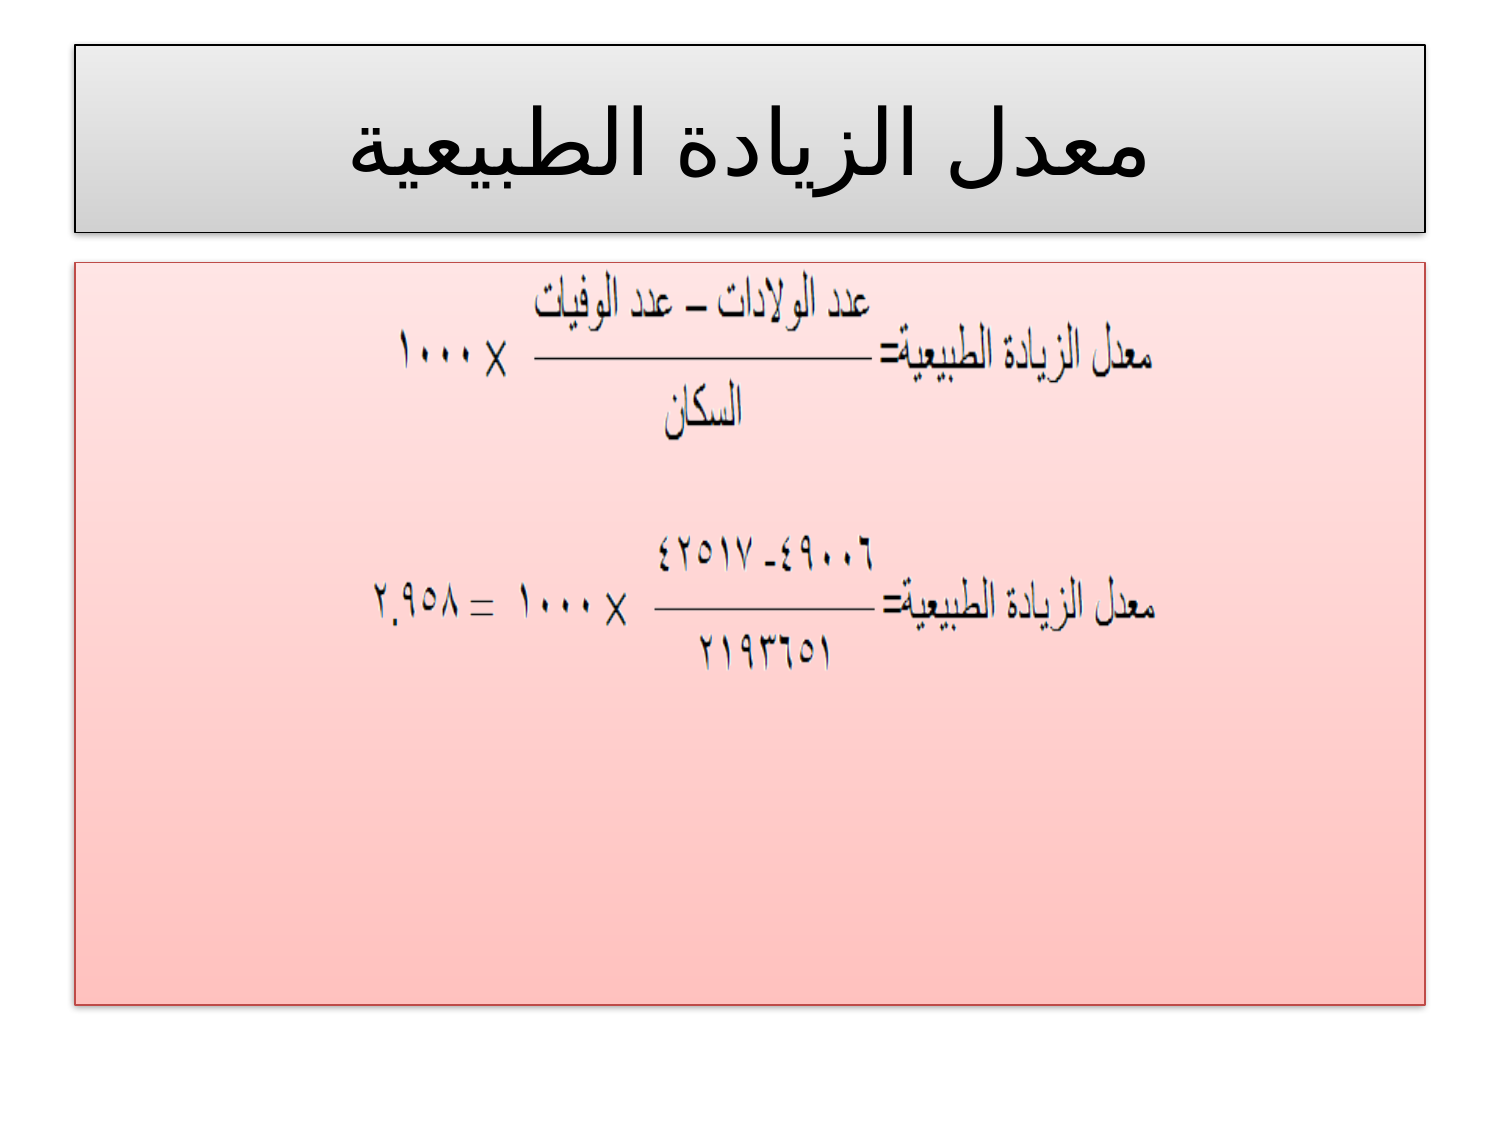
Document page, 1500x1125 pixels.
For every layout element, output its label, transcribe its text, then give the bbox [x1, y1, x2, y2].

list [74, 262, 1426, 1006]
picture [371, 514, 1165, 705]
title معدل الزيادة الطبيعية [74, 44, 1426, 233]
picture [395, 255, 1162, 465]
